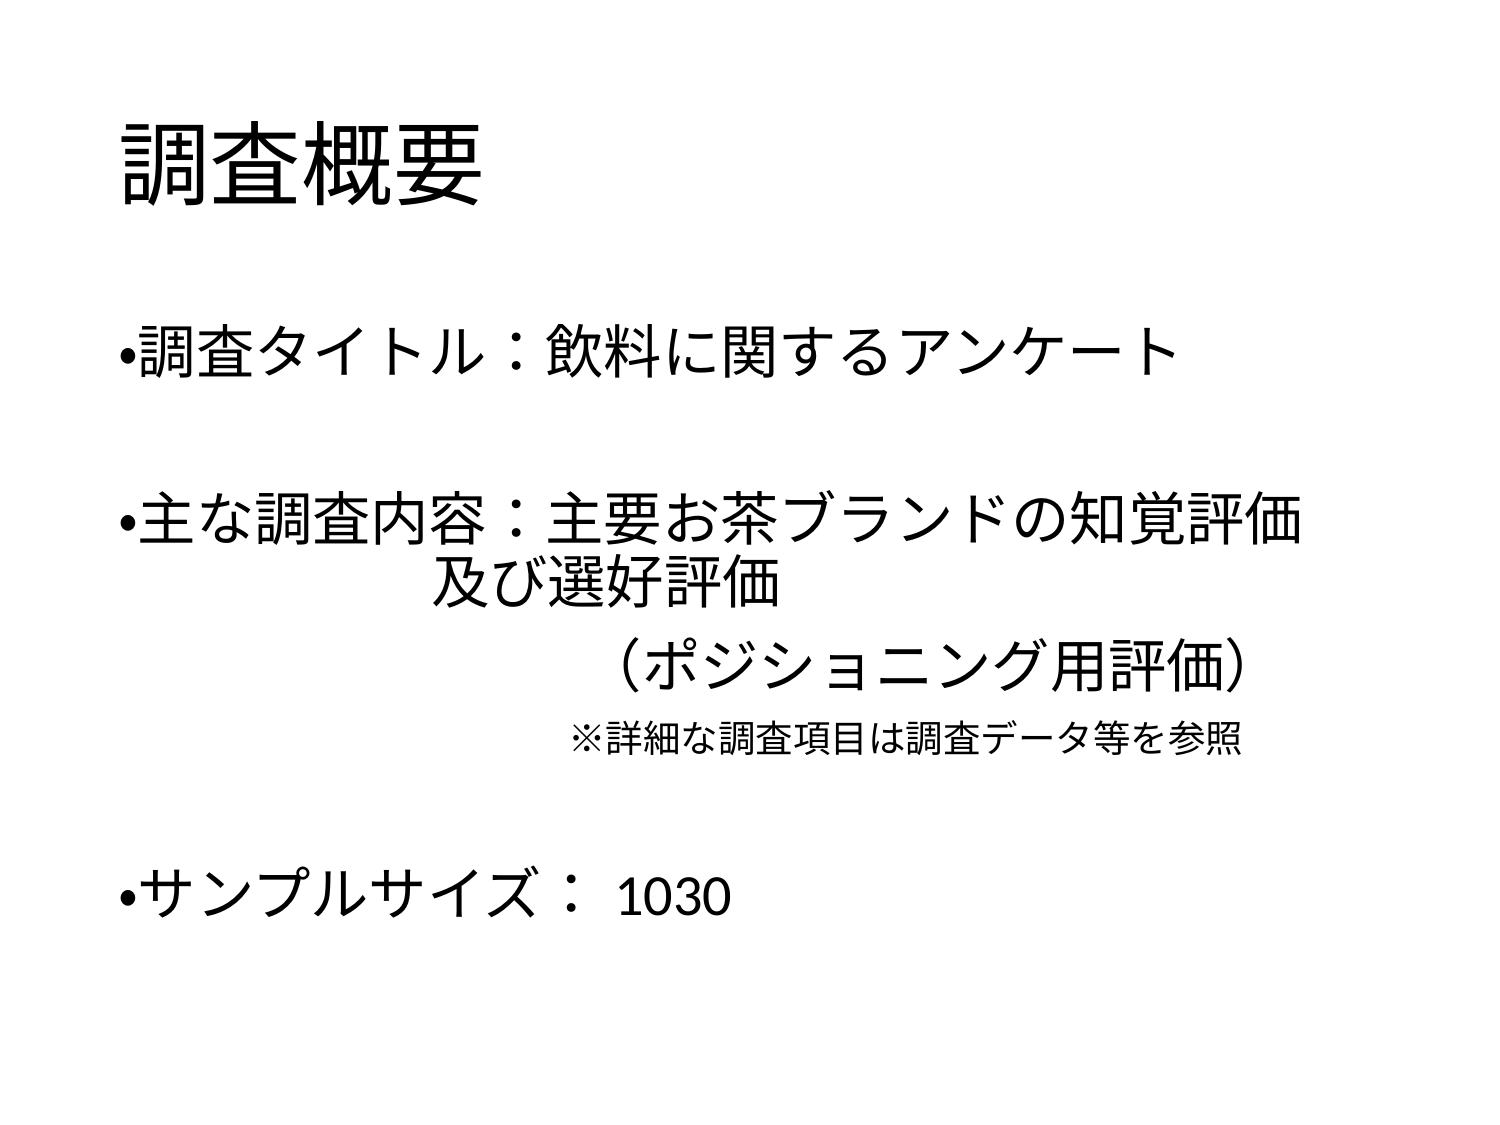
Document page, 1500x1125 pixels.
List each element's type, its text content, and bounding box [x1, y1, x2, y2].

title 調査概要 [103, 59, 1397, 278]
list ・調査タイトル：飲料に関するアンケート ・主な調査内容：主要お茶ブランドの知覚評価 及び選好評価 （ポジショニング用評価） ※詳細な調査項目は調査データ等を参照 ・サンプルサイズ：1030 [103, 315, 1397, 1042]
